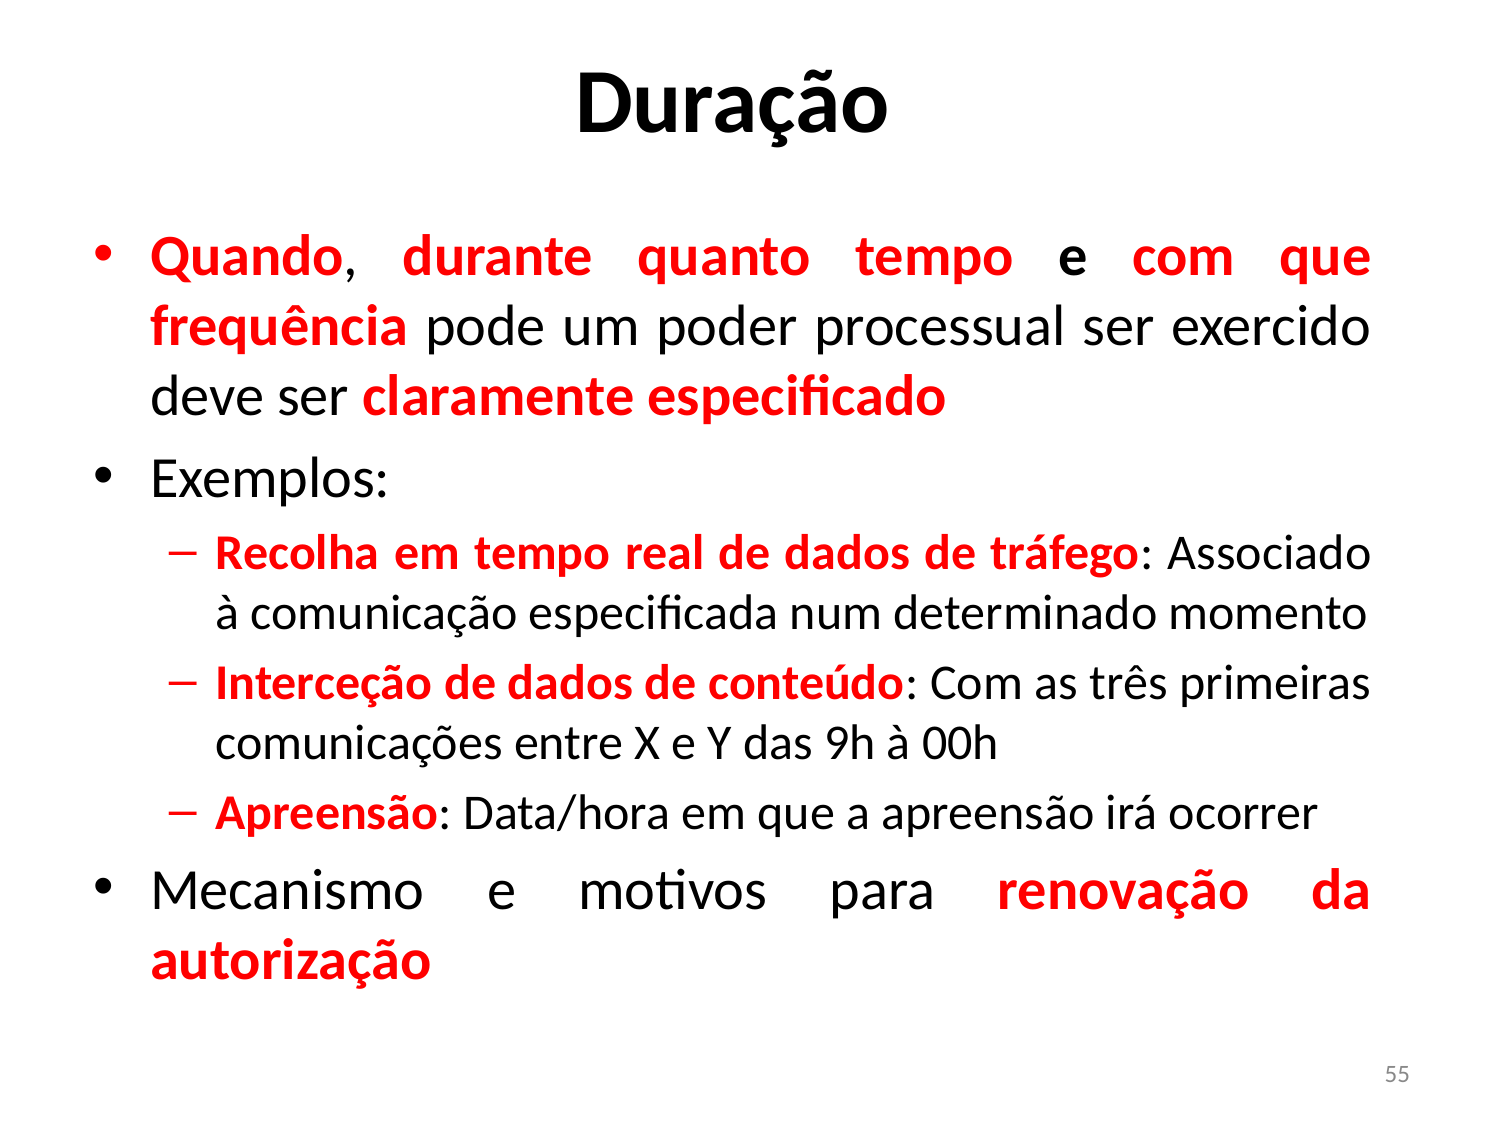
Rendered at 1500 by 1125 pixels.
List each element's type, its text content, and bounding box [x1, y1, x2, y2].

slide_number 55 [1074, 1042, 1425, 1103]
text_box Quando, durante quanto tempo e com que frequência pode um poder processual ser exercido deve ser claramente especificado Exemplos: Recolha em tempo real de dados de tráfego: Associado à comunicação especificada num determinado momento Interceção de dados de conteúdo: Com as três primeiras comunicações entre X e Y das 9h à 00h Apreensão: Data/hora em que a apreensão irá ocorrer Mecanismo e motivos para renovação da autorização [78, 210, 1387, 981]
title Duração [57, 2, 1408, 190]
